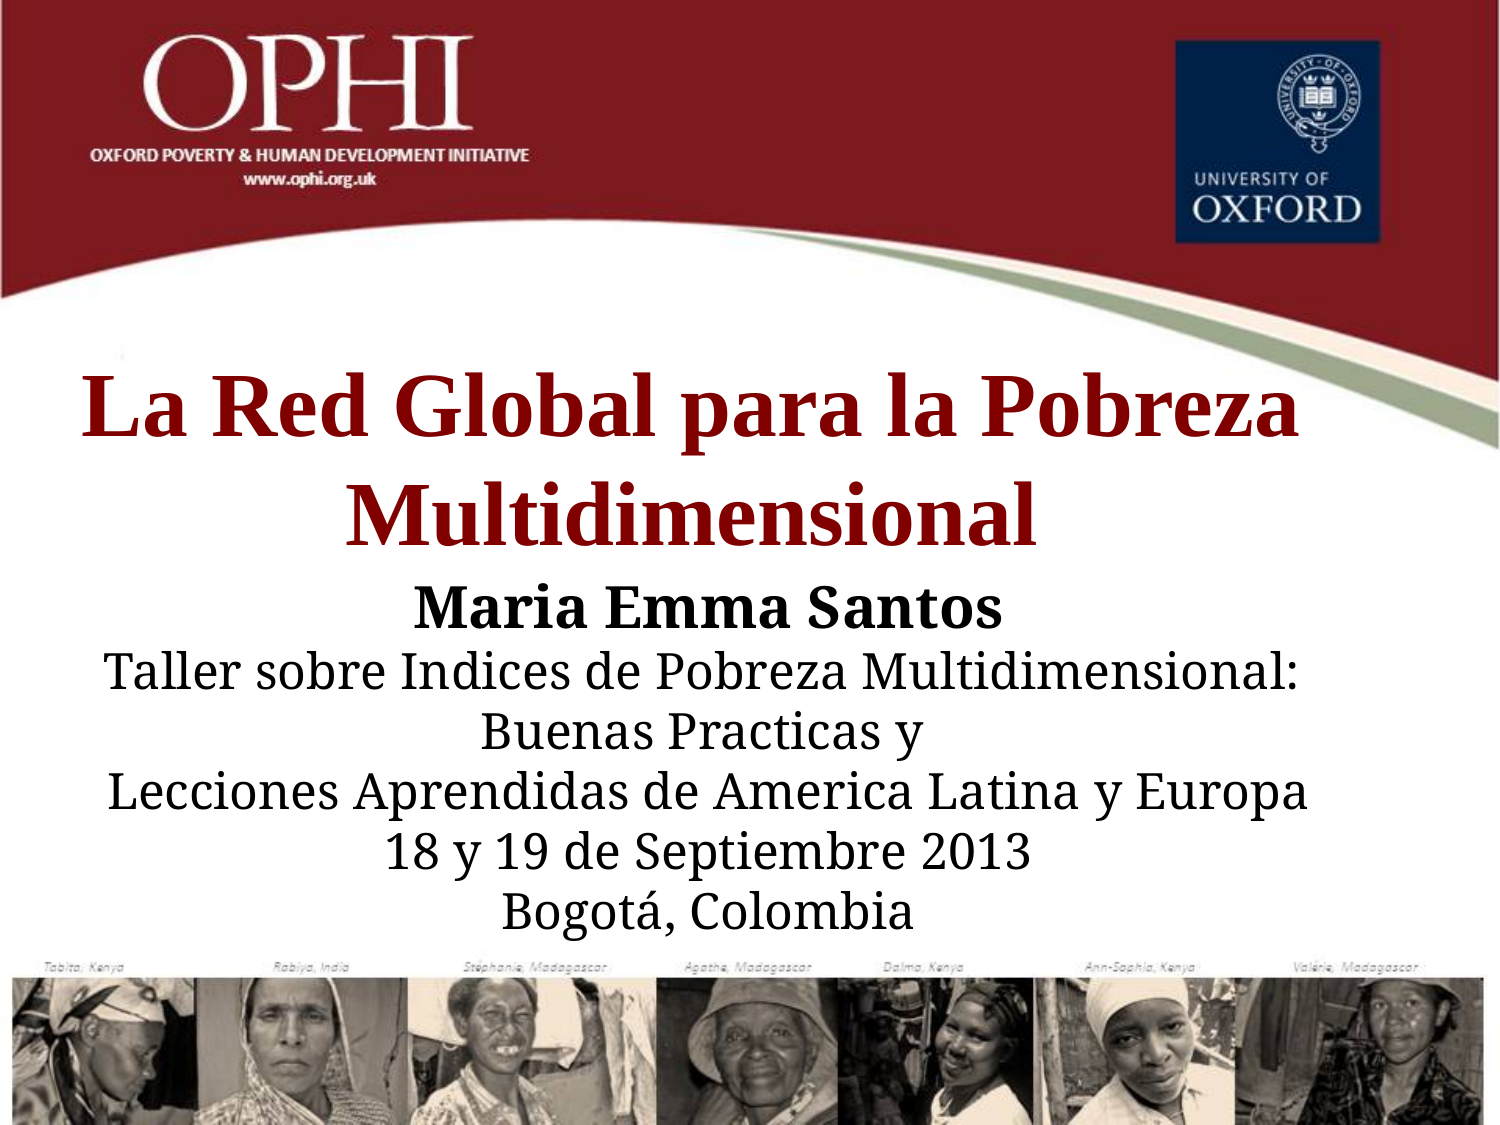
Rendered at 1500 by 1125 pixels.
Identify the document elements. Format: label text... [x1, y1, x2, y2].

picture [0, 0, 1500, 1125]
text_box Maria Emma Santos Taller sobre Indices de Pobreza Multidimensional: Buenas Practicas y Lecciones Aprendidas de America Latina y Europa 18 y 19 de Septiembre 2013 Bogotá, Colombia [0, 562, 1424, 1125]
text_box La Red Global para la Pobreza Multidimensional [64, 338, 1342, 562]
